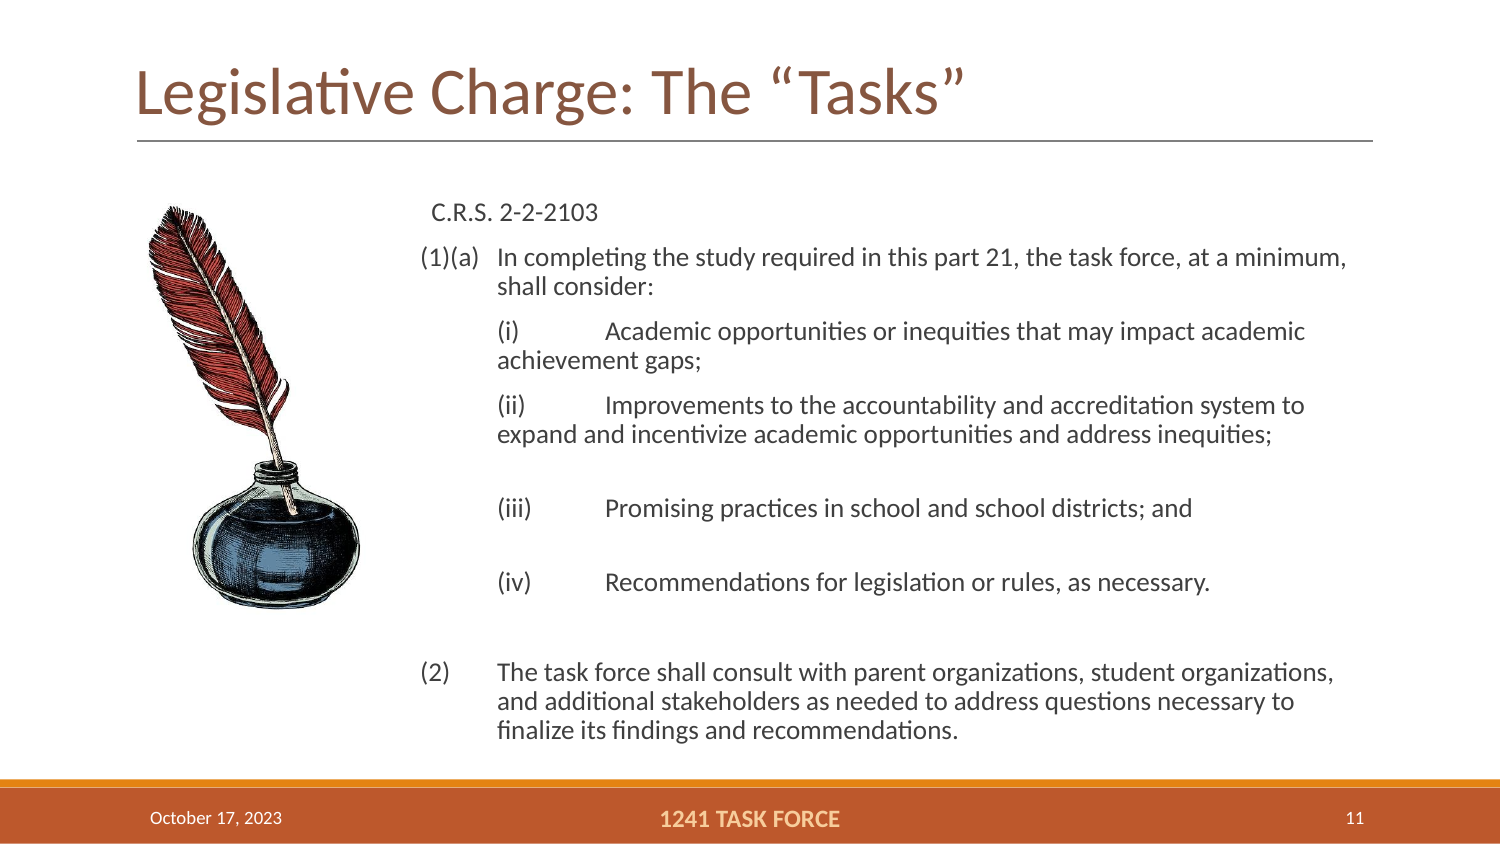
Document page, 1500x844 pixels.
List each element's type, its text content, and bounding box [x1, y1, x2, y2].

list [8, 157, 504, 654]
footer 1241 TASK FORCE [453, 794, 1047, 840]
list C.R.S. 2-2-2103 (1)(a) In completing the study required in this part 21, the task force, at a minimum, shall consider: (i) Academic opportunities or inequities that may impact academic achievement gaps; (ii) Improvements to the accountability and accreditation system to expand and incentivize academic opportunities and address inequities; (iii) Promising practices in school and school districts; and (iv) Recommendations for legislation or rules, as necessary. (2) The task force shall consult with parent organizations, student organizations, and additional stakeholders as needed to address questions necessary to finalize its findings and recommendations. [419, 190, 1373, 758]
title Legislative Charge: The “Tasks” [135, 35, 1373, 141]
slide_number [135, 794, 440, 840]
slide_number 11 [1218, 794, 1380, 840]
